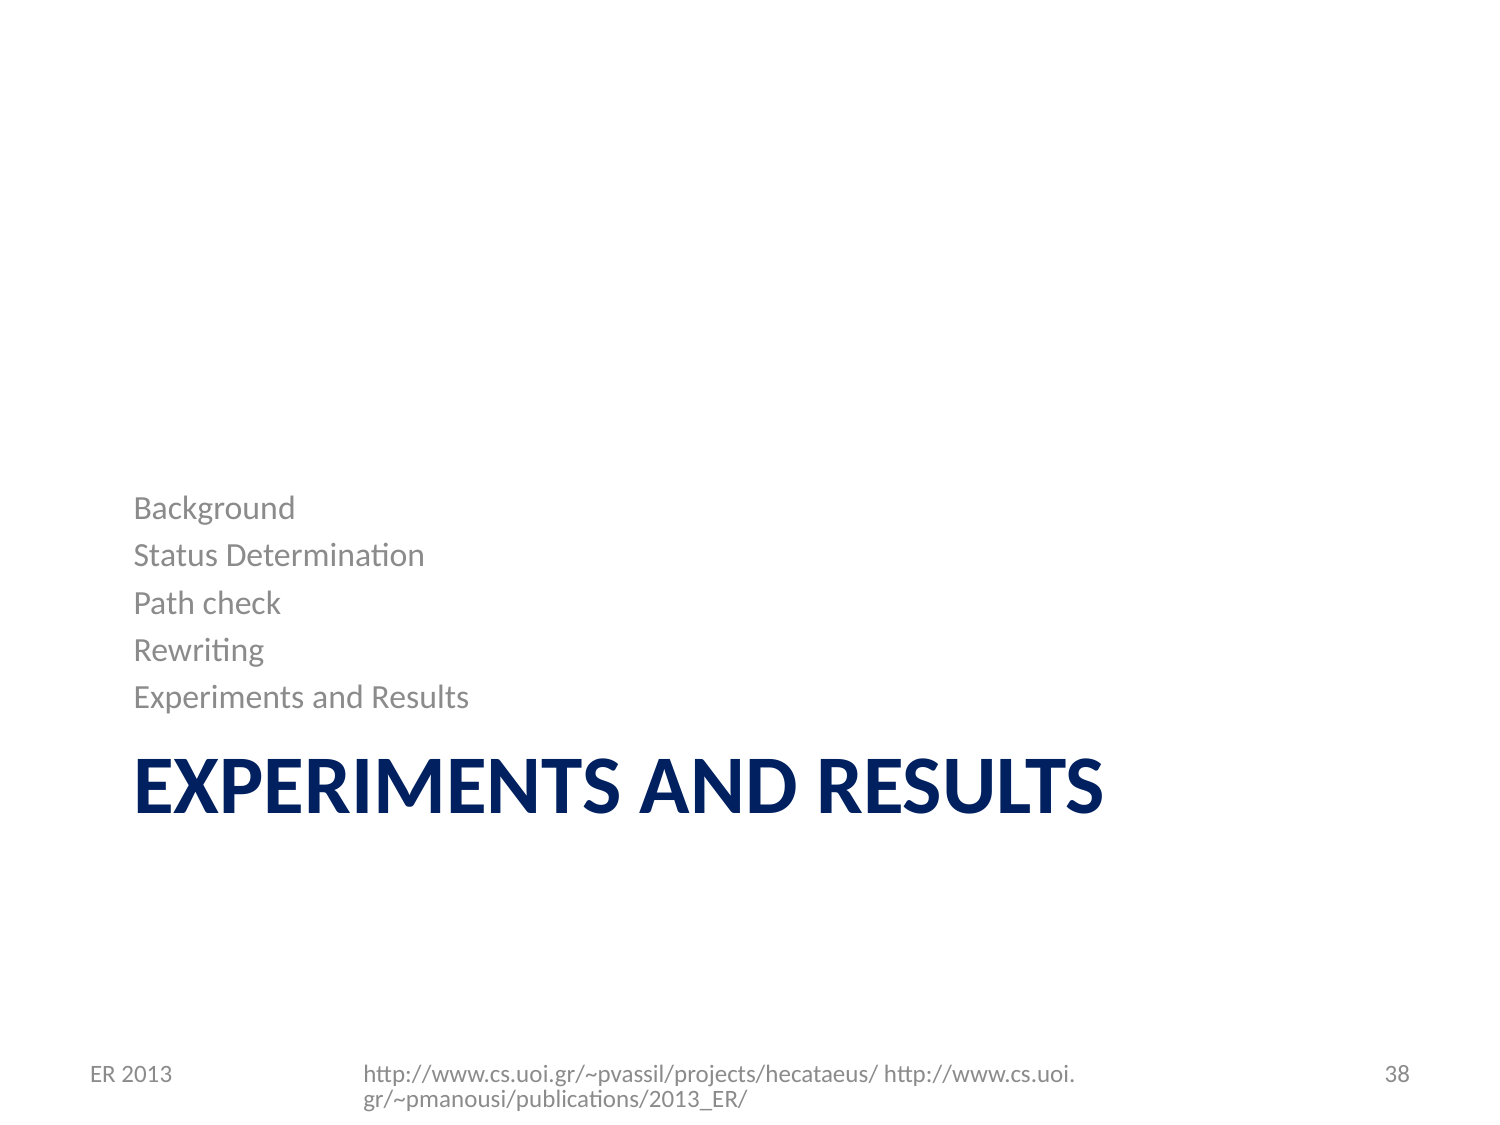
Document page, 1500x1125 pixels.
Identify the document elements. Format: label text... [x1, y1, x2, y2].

list Background Status Determination Path check Rewriting Experiments and Results [118, 476, 1394, 723]
slide_number ER 2013 [75, 1042, 425, 1103]
slide_number 38 [1093, 1042, 1425, 1103]
footer http://www.cs.uoi.gr/~pvassil/projects/hecataeus/ http://www.cs.uoi.gr/~pmanousi/publications/2013_ER/ [425, 1042, 1093, 1103]
title Experiments and results [118, 723, 1394, 947]
